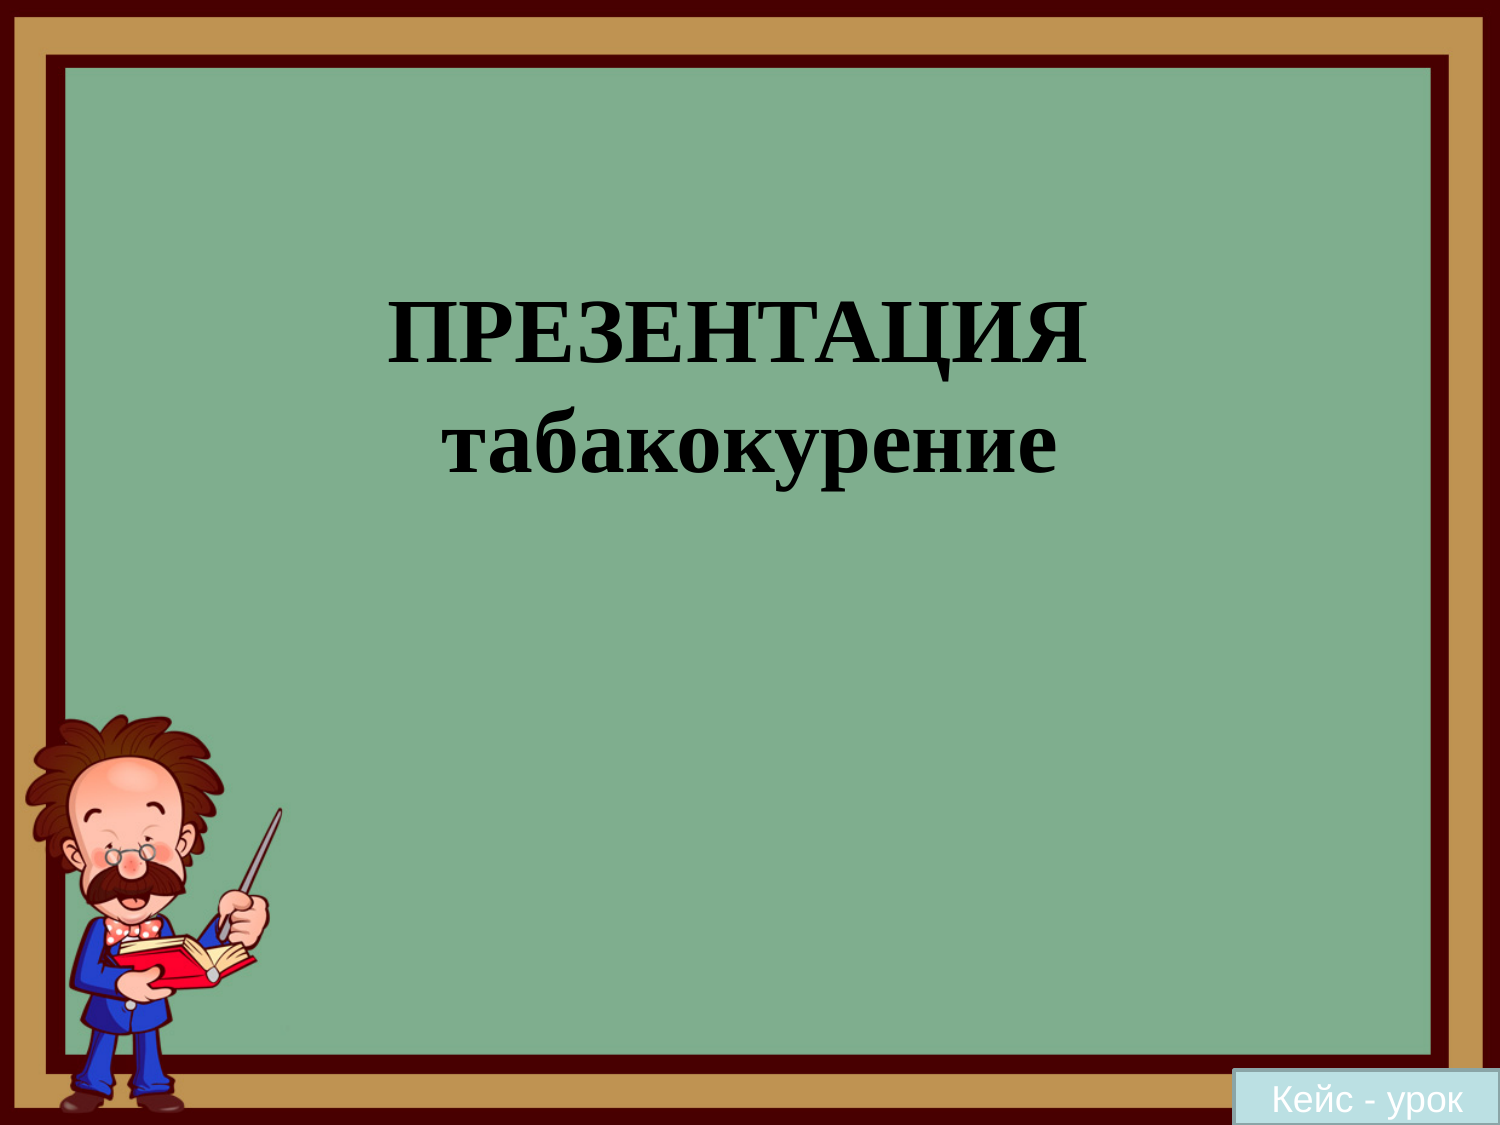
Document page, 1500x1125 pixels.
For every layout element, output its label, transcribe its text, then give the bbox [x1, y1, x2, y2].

title ПРЕЗЕНТАЦИЯ табакокурение [74, 44, 1426, 717]
text_box Кейс - урок [1232, 1068, 1500, 1125]
picture [0, 0, 1500, 1125]
